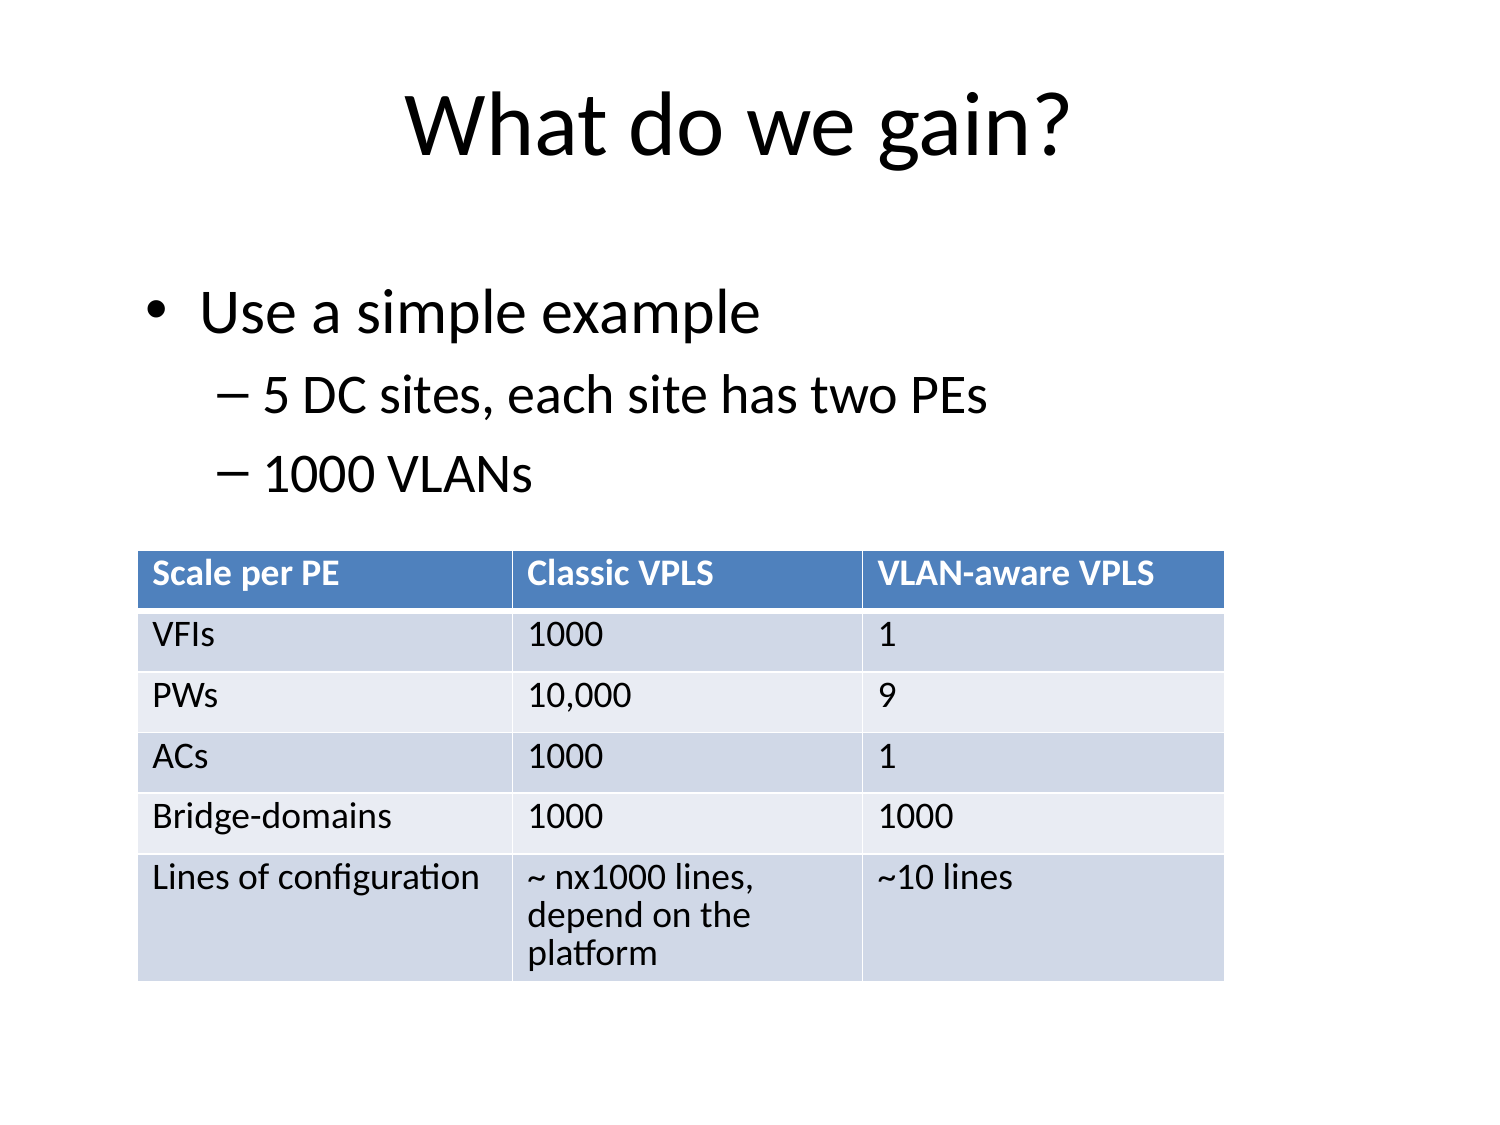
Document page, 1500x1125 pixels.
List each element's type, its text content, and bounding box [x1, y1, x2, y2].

table_header Scale per PE [138, 551, 512, 608]
table_cell 10,000 [513, 673, 862, 732]
table_cell Lines of configuration [138, 855, 512, 981]
table_cell VFIs [138, 614, 512, 671]
title What do we gain? [130, 50, 1350, 188]
table_cell 1 [863, 614, 1224, 671]
table_cell 1000 [513, 733, 862, 792]
table_cell 9 [863, 673, 1224, 732]
table_cell 1000 [513, 794, 862, 853]
table_header Classic VPLS [513, 551, 862, 608]
table_cell PWs [138, 673, 512, 732]
table_cell ACs [138, 733, 512, 792]
table_header VLAN-aware VPLS [863, 551, 1224, 608]
list Use a simple example 5 DC sites, each site has two PEs 1000 VLANs [130, 262, 1350, 513]
table_cell 1000 [513, 614, 862, 671]
table_cell ~10 lines [863, 855, 1224, 981]
table_cell Bridge-domains [138, 794, 512, 853]
table_cell ~ nx1000 lines, depend on the platform [513, 855, 862, 981]
table_cell 1 [863, 733, 1224, 792]
table_cell 1000 [863, 794, 1224, 853]
